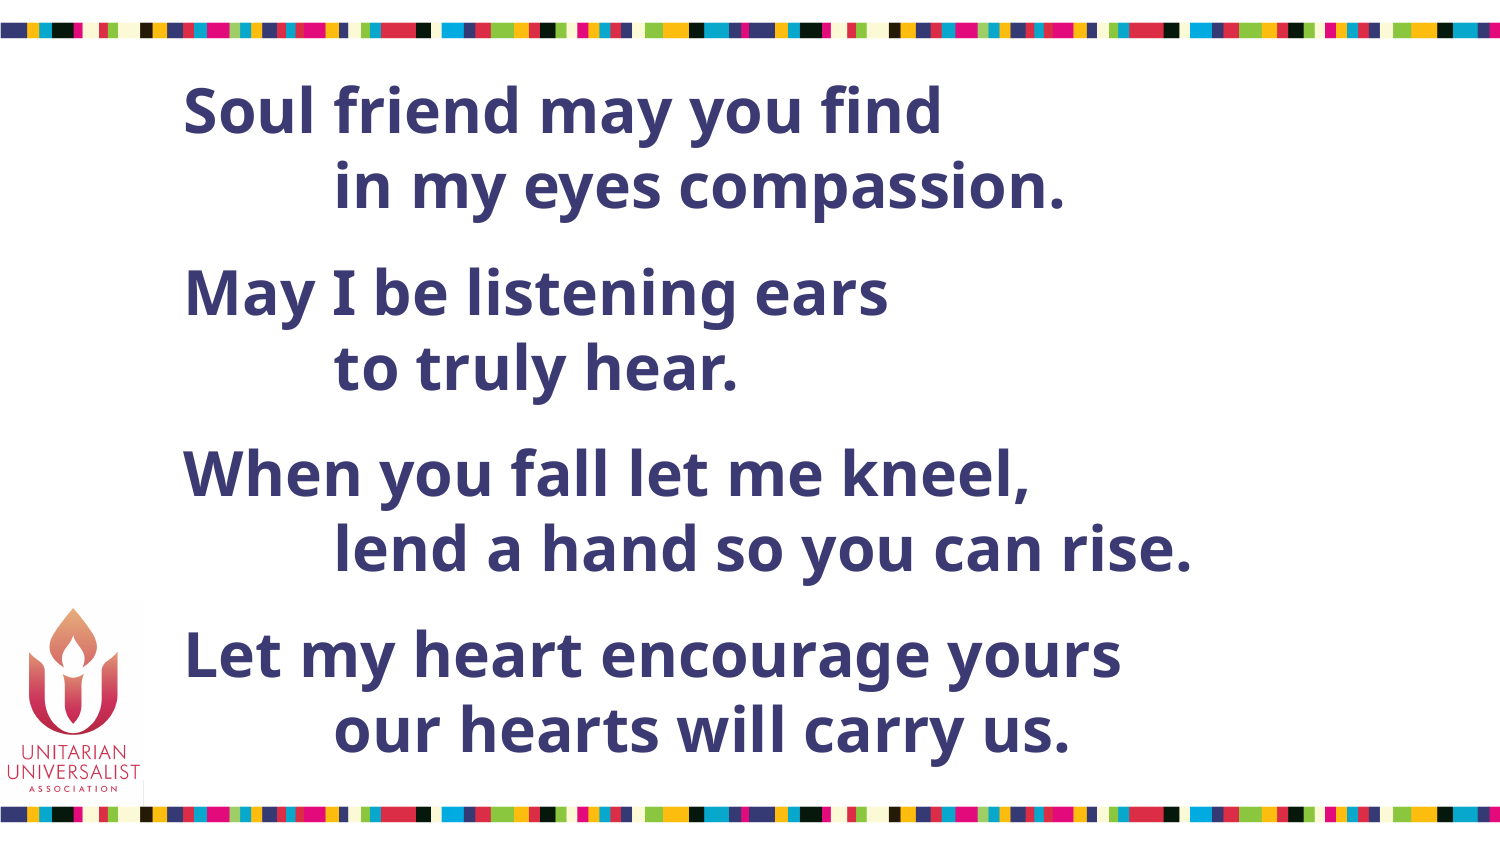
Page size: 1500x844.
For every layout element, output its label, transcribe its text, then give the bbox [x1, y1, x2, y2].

text_box Soul friend may you find in my eyes compassion. May I be listening ears to truly hear. When you fall let me kneel, lend a hand so you can rise. Let my heart encourage yours our hearts will carry us. [168, 56, 1421, 780]
picture [0, 600, 1500, 824]
picture [0, 22, 1500, 40]
